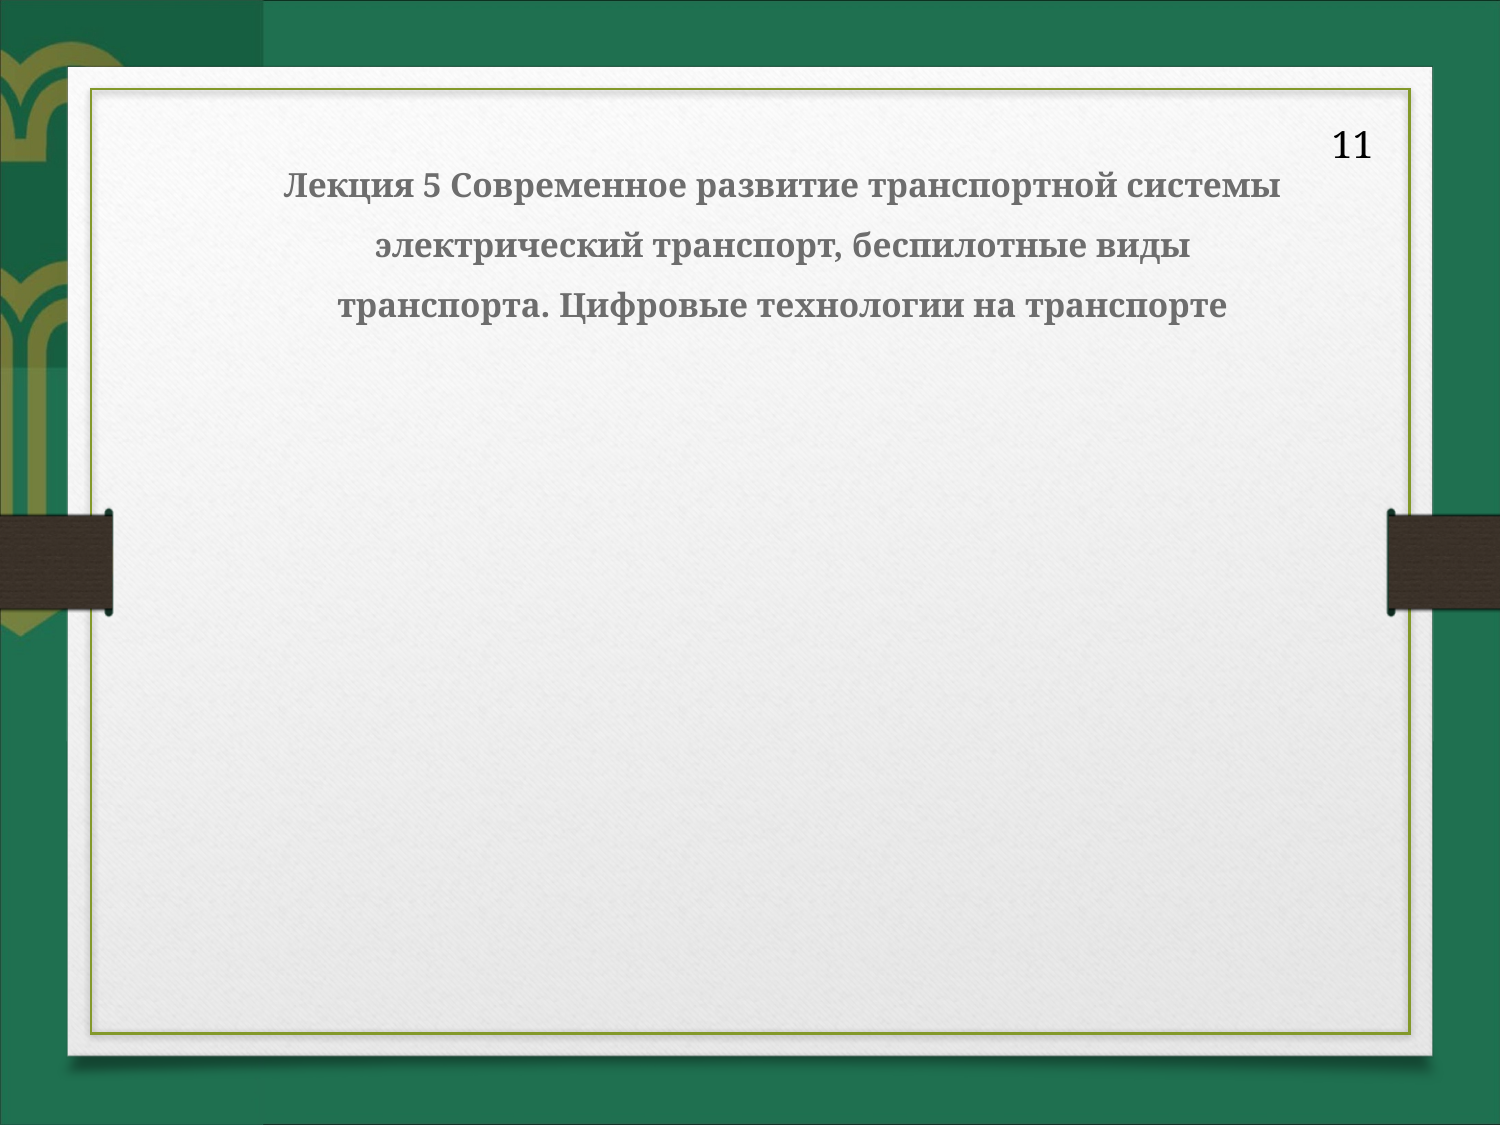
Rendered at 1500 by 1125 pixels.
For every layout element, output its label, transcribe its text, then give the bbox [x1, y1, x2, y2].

title Лекция 5 Современное развитие транспортной системы электрический транспорт, беспилотные виды транспорта. Цифровые технологии на транспорте [265, 137, 1301, 338]
picture [0, 0, 1500, 1125]
text_box 11 [1316, 113, 1393, 174]
